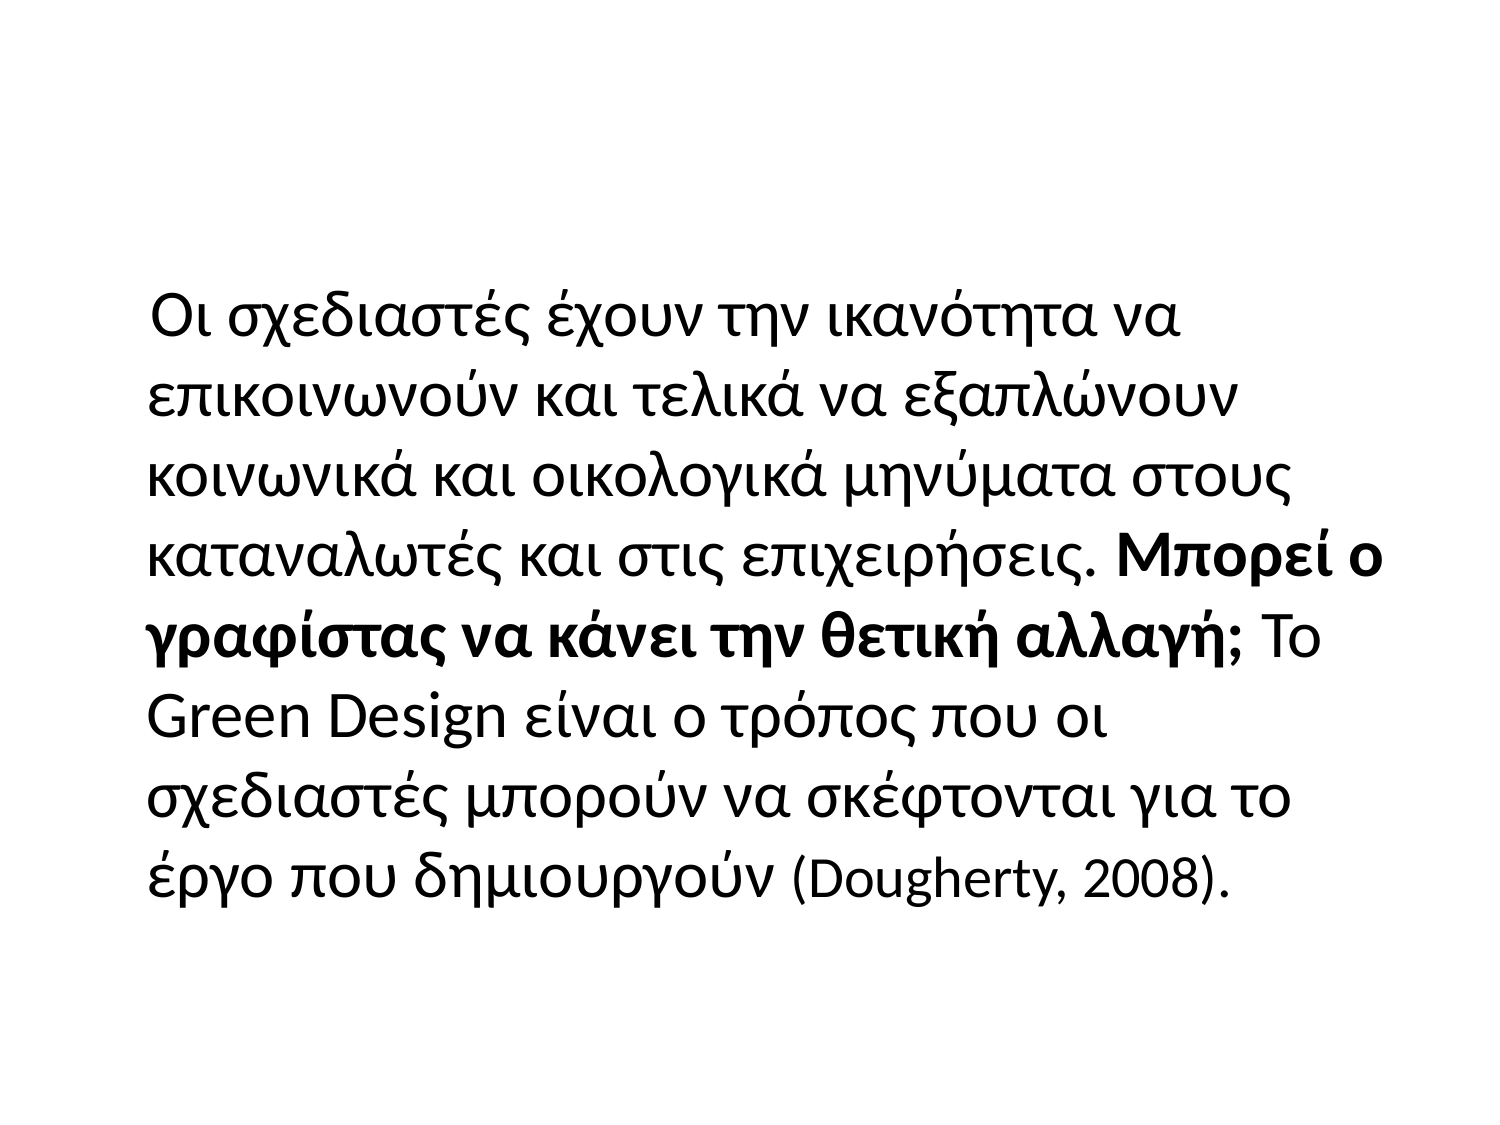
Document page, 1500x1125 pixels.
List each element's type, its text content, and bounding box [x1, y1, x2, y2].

list Οι σχεδιαστές έχουν την ικανότητα να επικοινωνούν και τελικά να εξαπλώνουν κοινωνικά και οικολογικά μηνύματα στους καταναλωτές και στις επιχειρήσεις. Μπορεί ο γραφίστας να κάνει την θετική αλλαγή; Το Green Design είναι ο τρόπος που οι σχεδιαστές μπορούν να σκέφτονται για το έργο που δημιουργούν (Dougherty, 2008). [75, 262, 1425, 1005]
